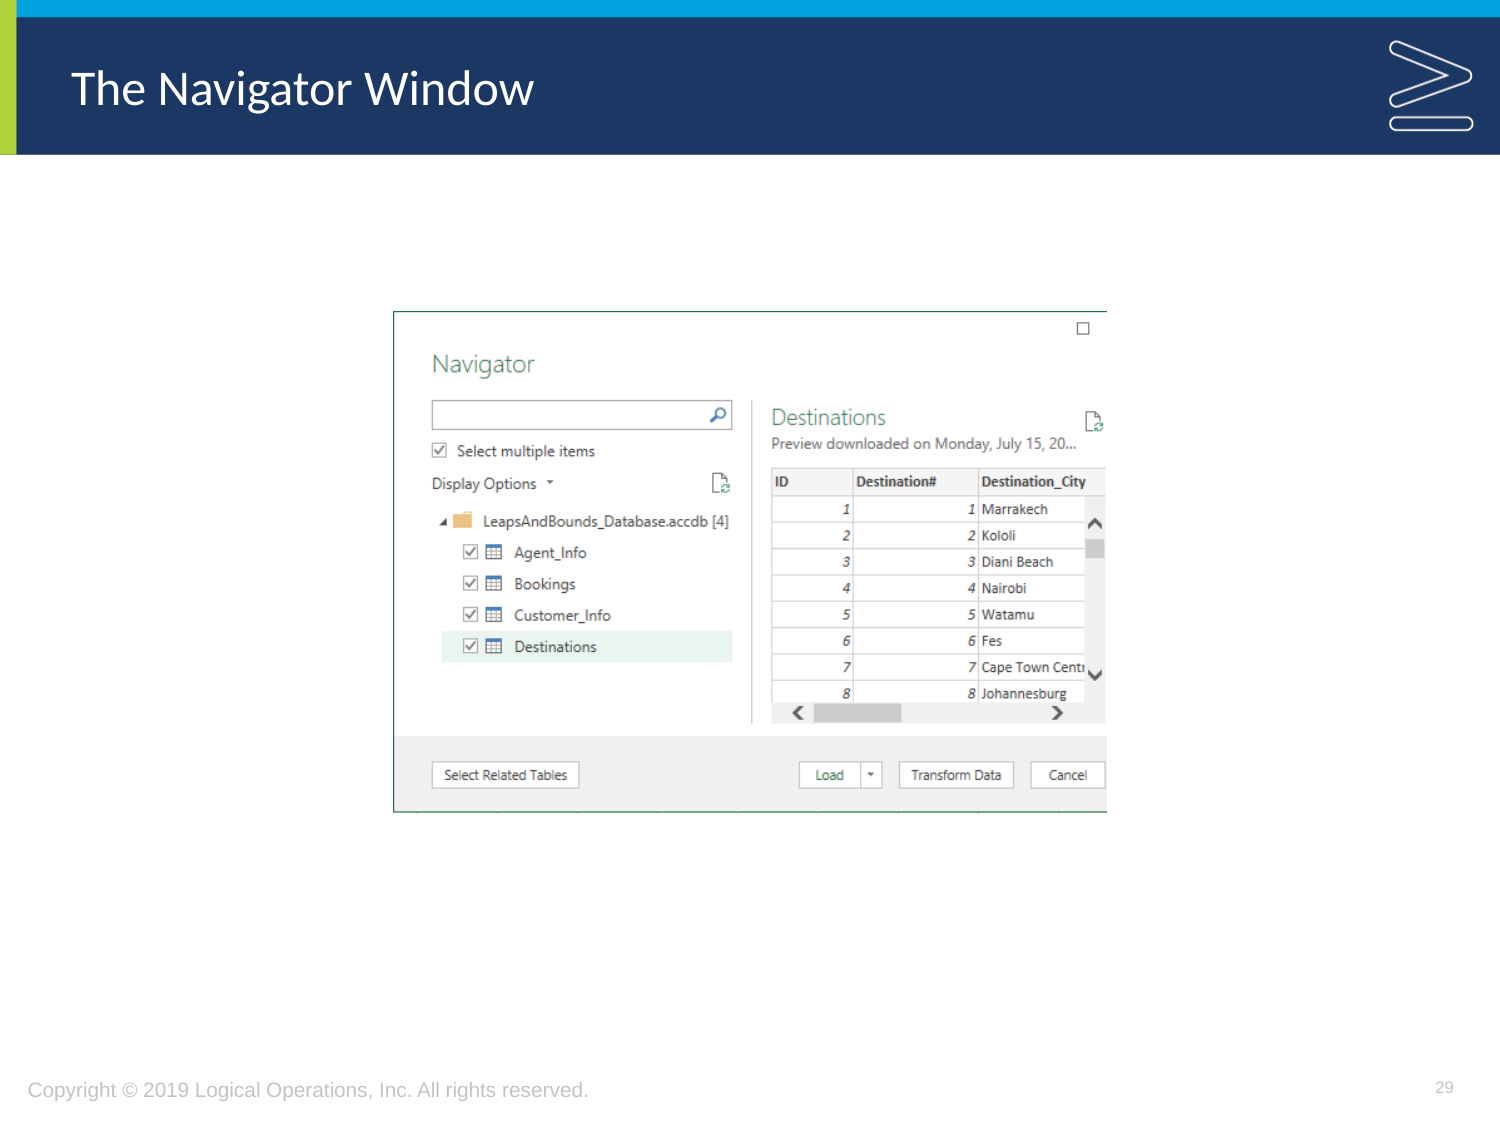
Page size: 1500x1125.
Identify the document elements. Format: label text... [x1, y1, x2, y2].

picture [1350, 18, 1500, 155]
slide_number 29 [1118, 1057, 1469, 1118]
picture [393, 311, 1107, 814]
title The Navigator Window [56, 16, 1350, 155]
picture [0, 0, 56, 155]
